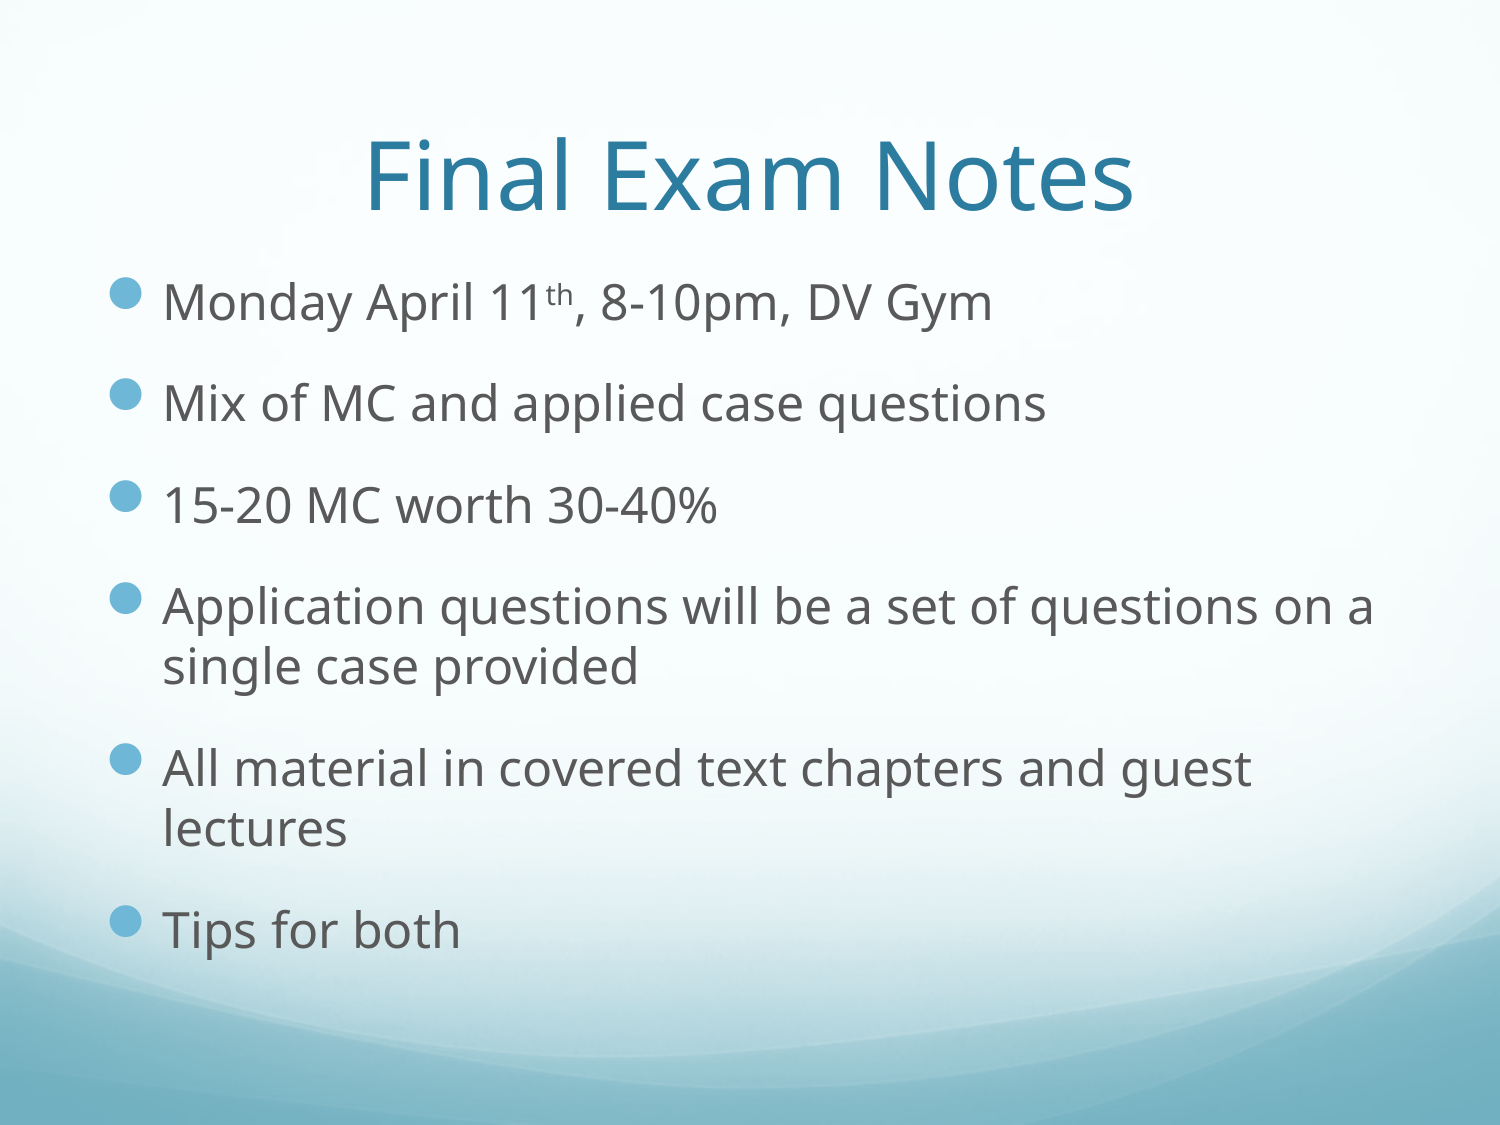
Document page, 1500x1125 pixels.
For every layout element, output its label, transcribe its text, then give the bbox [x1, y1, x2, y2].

list Monday April 11th, 8-10pm, DV Gym Mix of MC and applied case questions 15-20 MC worth 30-40% Application questions will be a set of questions on a single case provided All material in covered text chapters and guest lectures Tips for both [90, 262, 1410, 975]
title Final Exam Notes [90, 17, 1410, 237]
